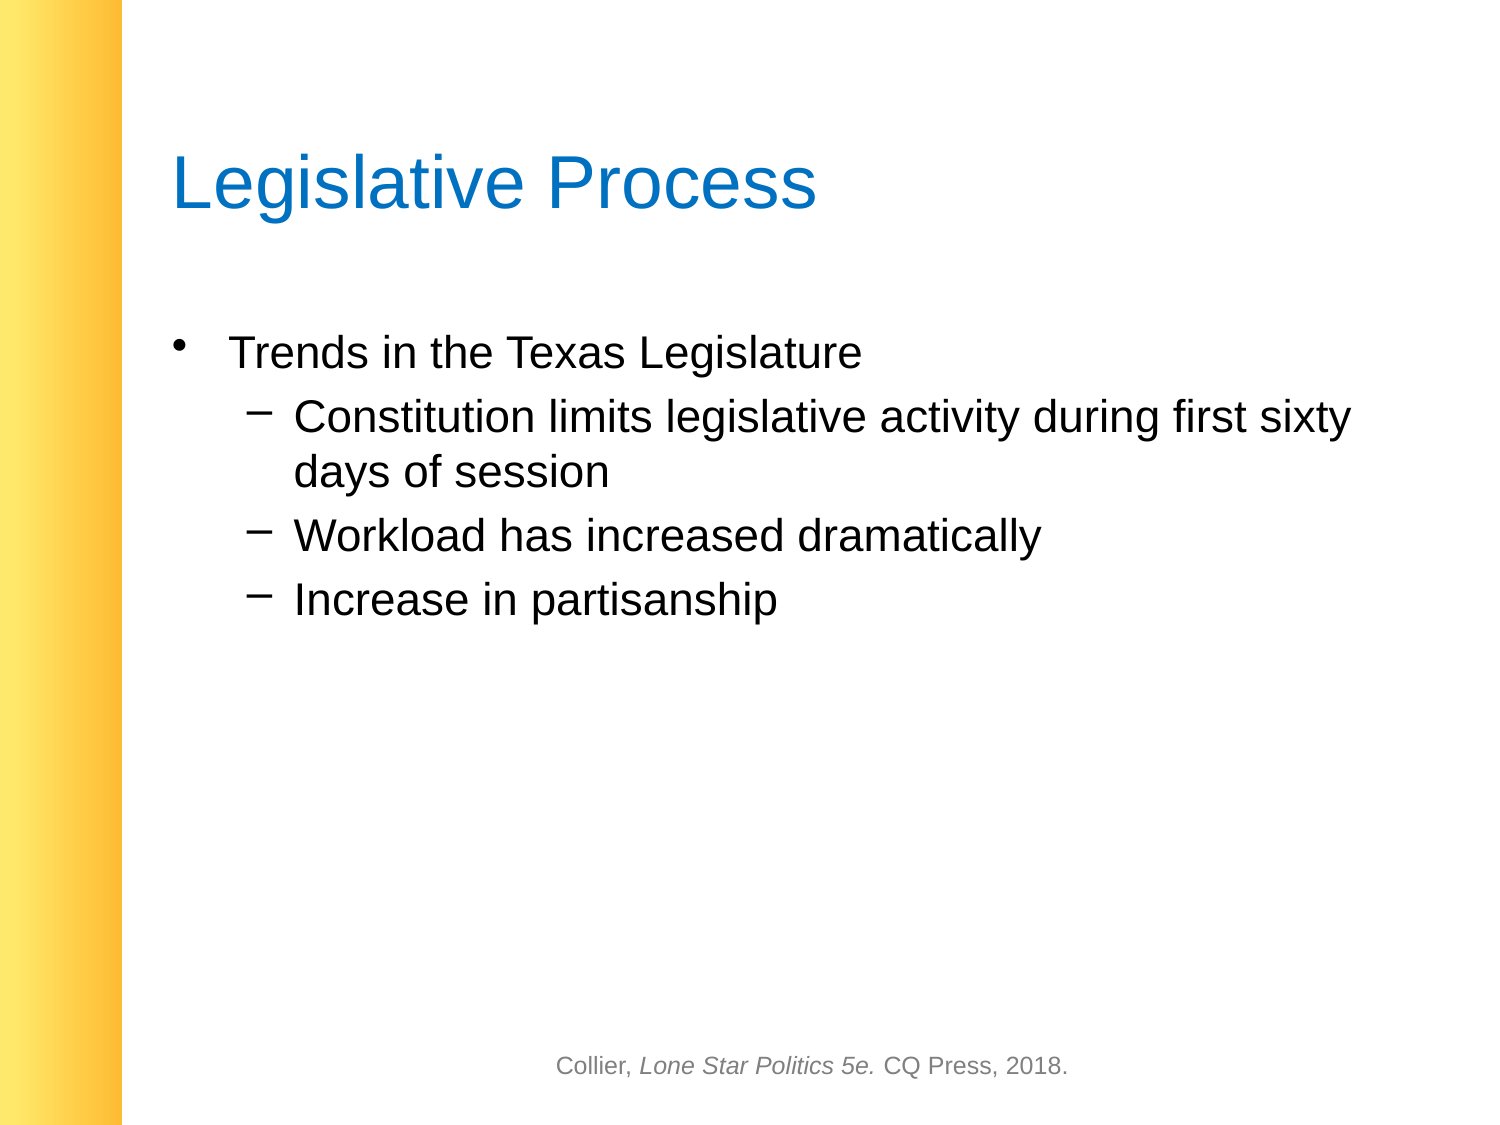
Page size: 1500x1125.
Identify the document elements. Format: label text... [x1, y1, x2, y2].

text_box Collier, Lone Star Politics 5e. CQ Press, 2018. [525, 1042, 1100, 1087]
list Trends in the Texas Legislature Constitution limits legislative activity during first sixty days of session Workload has increased dramatically Increase in partisanship [156, 315, 1405, 789]
title Legislative Process [156, 126, 1470, 314]
picture [0, 0, 1500, 1125]
